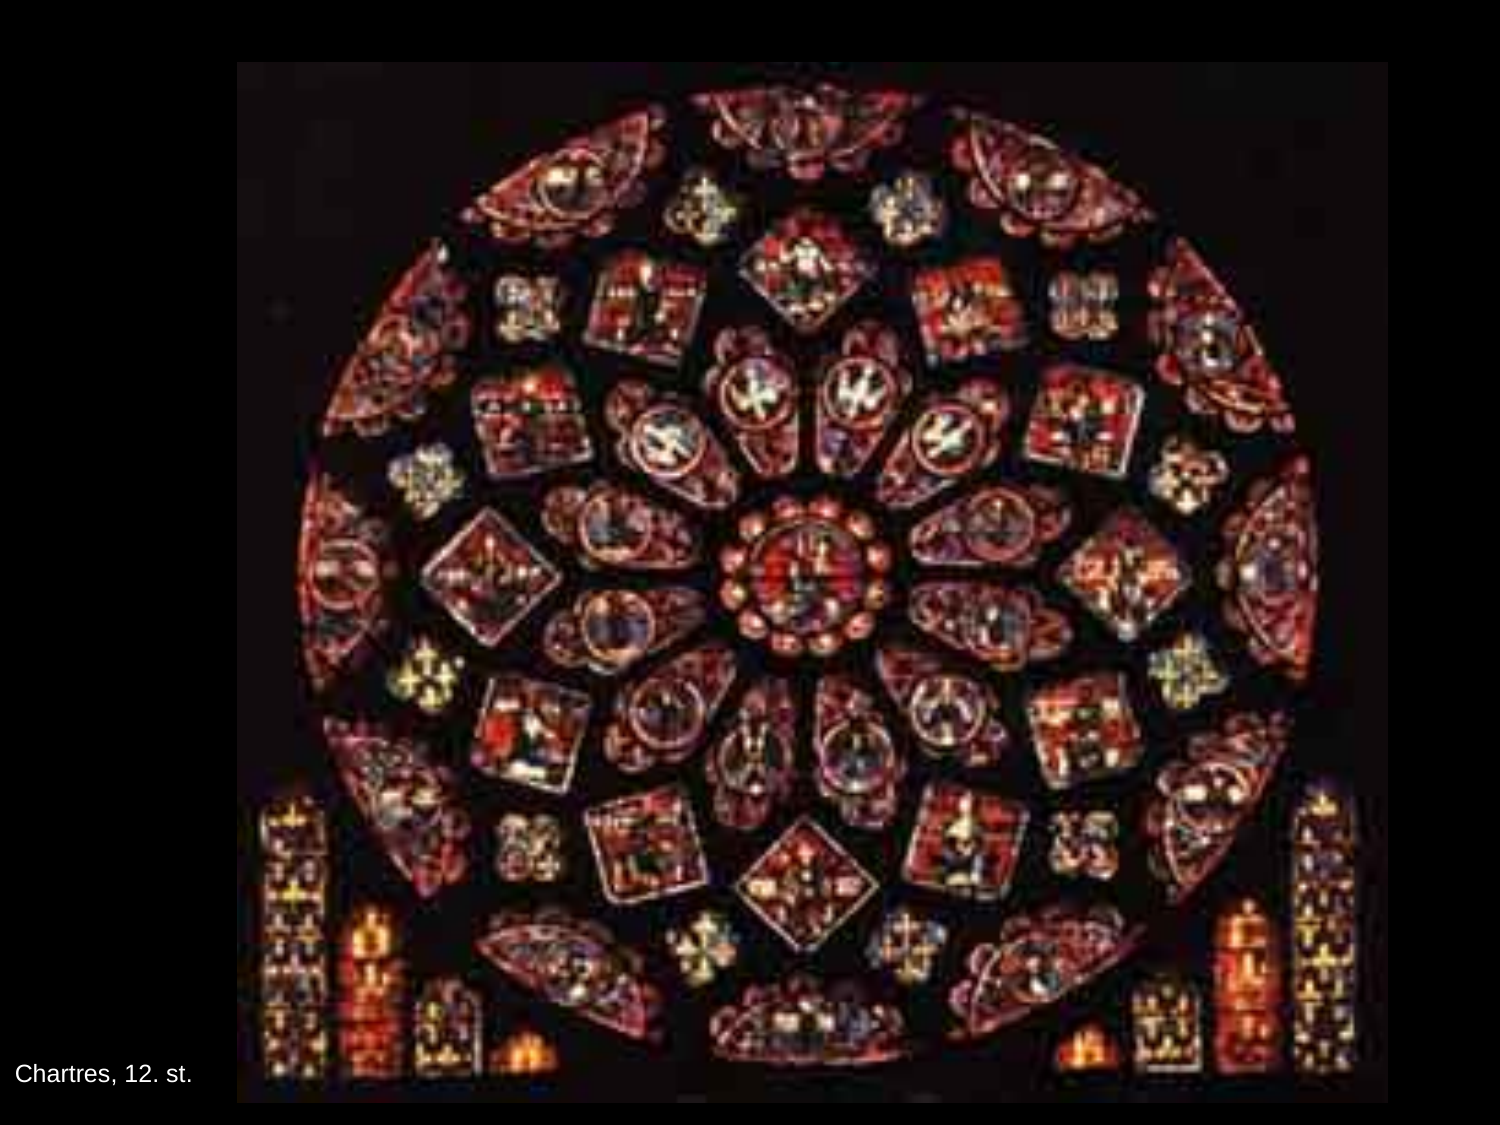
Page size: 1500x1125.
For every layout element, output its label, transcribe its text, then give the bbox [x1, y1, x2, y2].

text_box Chartres, 12. st. [0, 1050, 208, 1095]
picture [237, 62, 1388, 1103]
